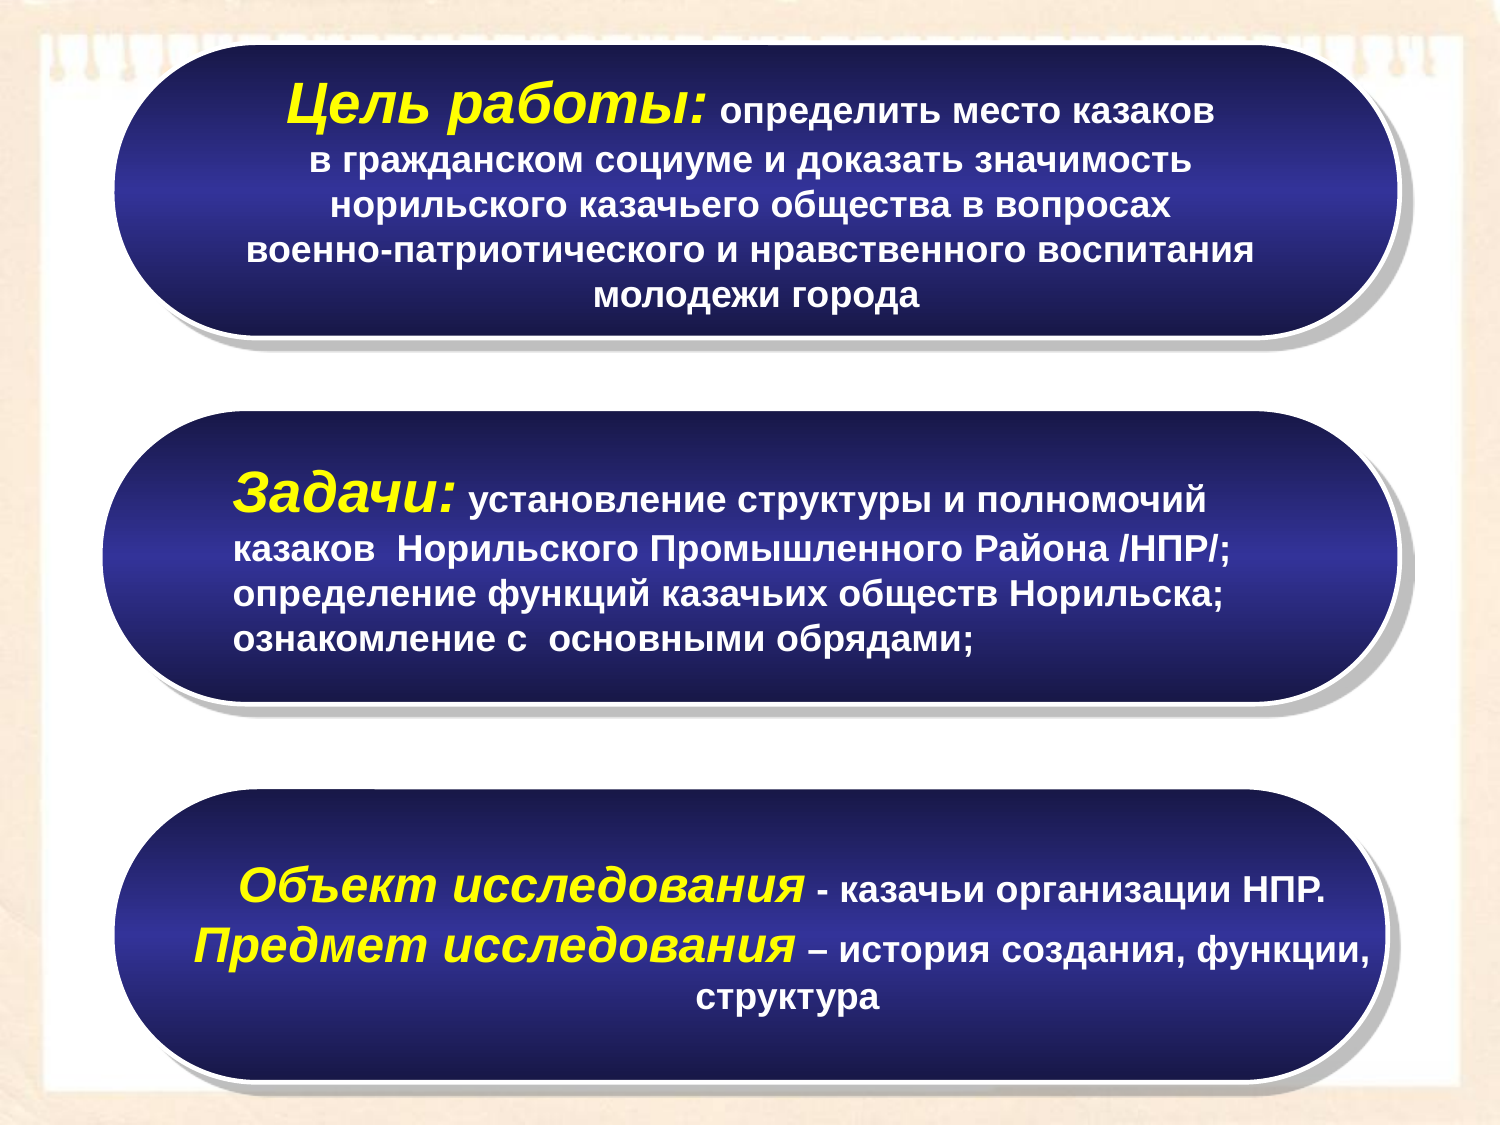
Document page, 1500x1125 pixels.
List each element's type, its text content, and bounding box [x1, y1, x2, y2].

text_box Объект исследования - казачьи организации НПР. Предмет исследования – история создания, функции, структура [112, 786, 1388, 1083]
text_box Задачи: установление структуры и полномочий казаков Норильского Промышленного Района /НПР/; определение функций казачьих обществ Норильска; ознакомление с основными обрядами; [100, 408, 1400, 705]
picture [0, 0, 1500, 1125]
text_box Цель работы: определить место казаков в гражданском социуме и доказать значимость норильского казачьего общества в вопросах военно-патриотического и нравственного воспитания молодежи города [112, 42, 1400, 339]
